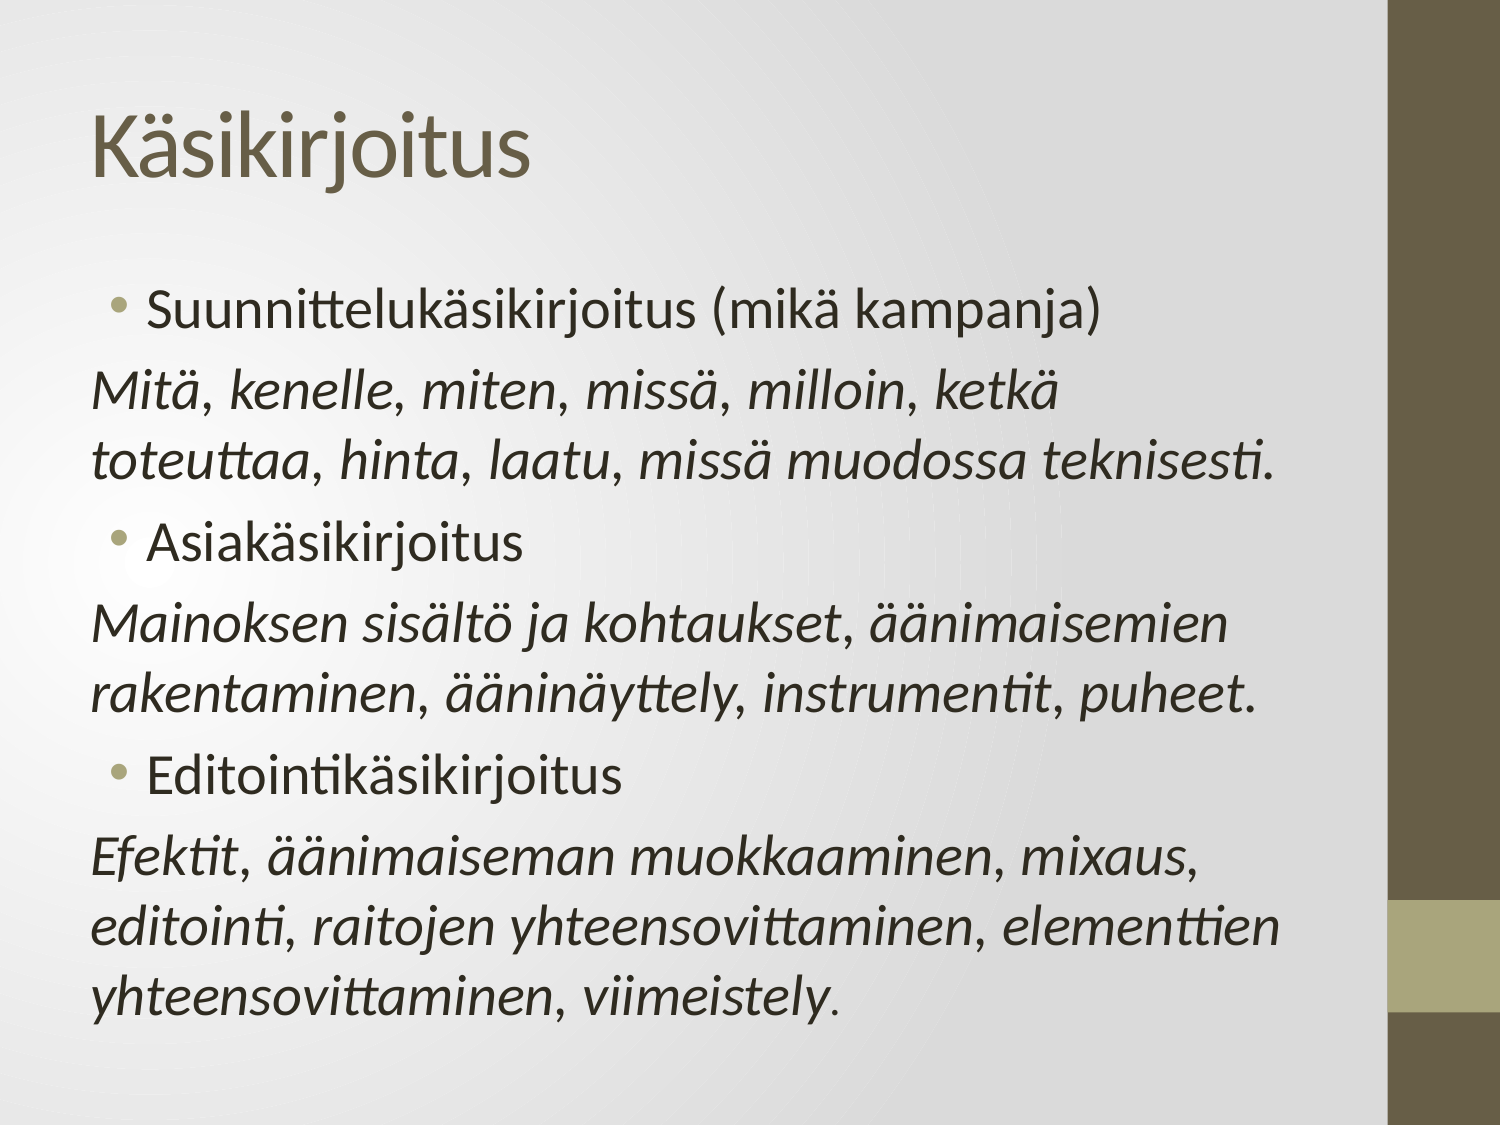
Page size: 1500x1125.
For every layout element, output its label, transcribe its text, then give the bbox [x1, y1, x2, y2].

list Suunnittelukäsikirjoitus (mikä kampanja) Mitä, kenelle, miten, missä, milloin, ketkä toteuttaa, hinta, laatu, missä muodossa teknisesti. Asiakäsikirjoitus Mainoksen sisältö ja kohtaukset, äänimaisemien rakentaminen, ääninäyttely, instrumentit, puheet. Editointikäsikirjoitus Efektit, äänimaiseman muokkaaminen, mixaus, editointi, raitojen yhteensovittaminen, elementtien yhteensovittaminen, viimeistely. [75, 262, 1325, 1050]
title Käsikirjoitus [75, 45, 1325, 233]
